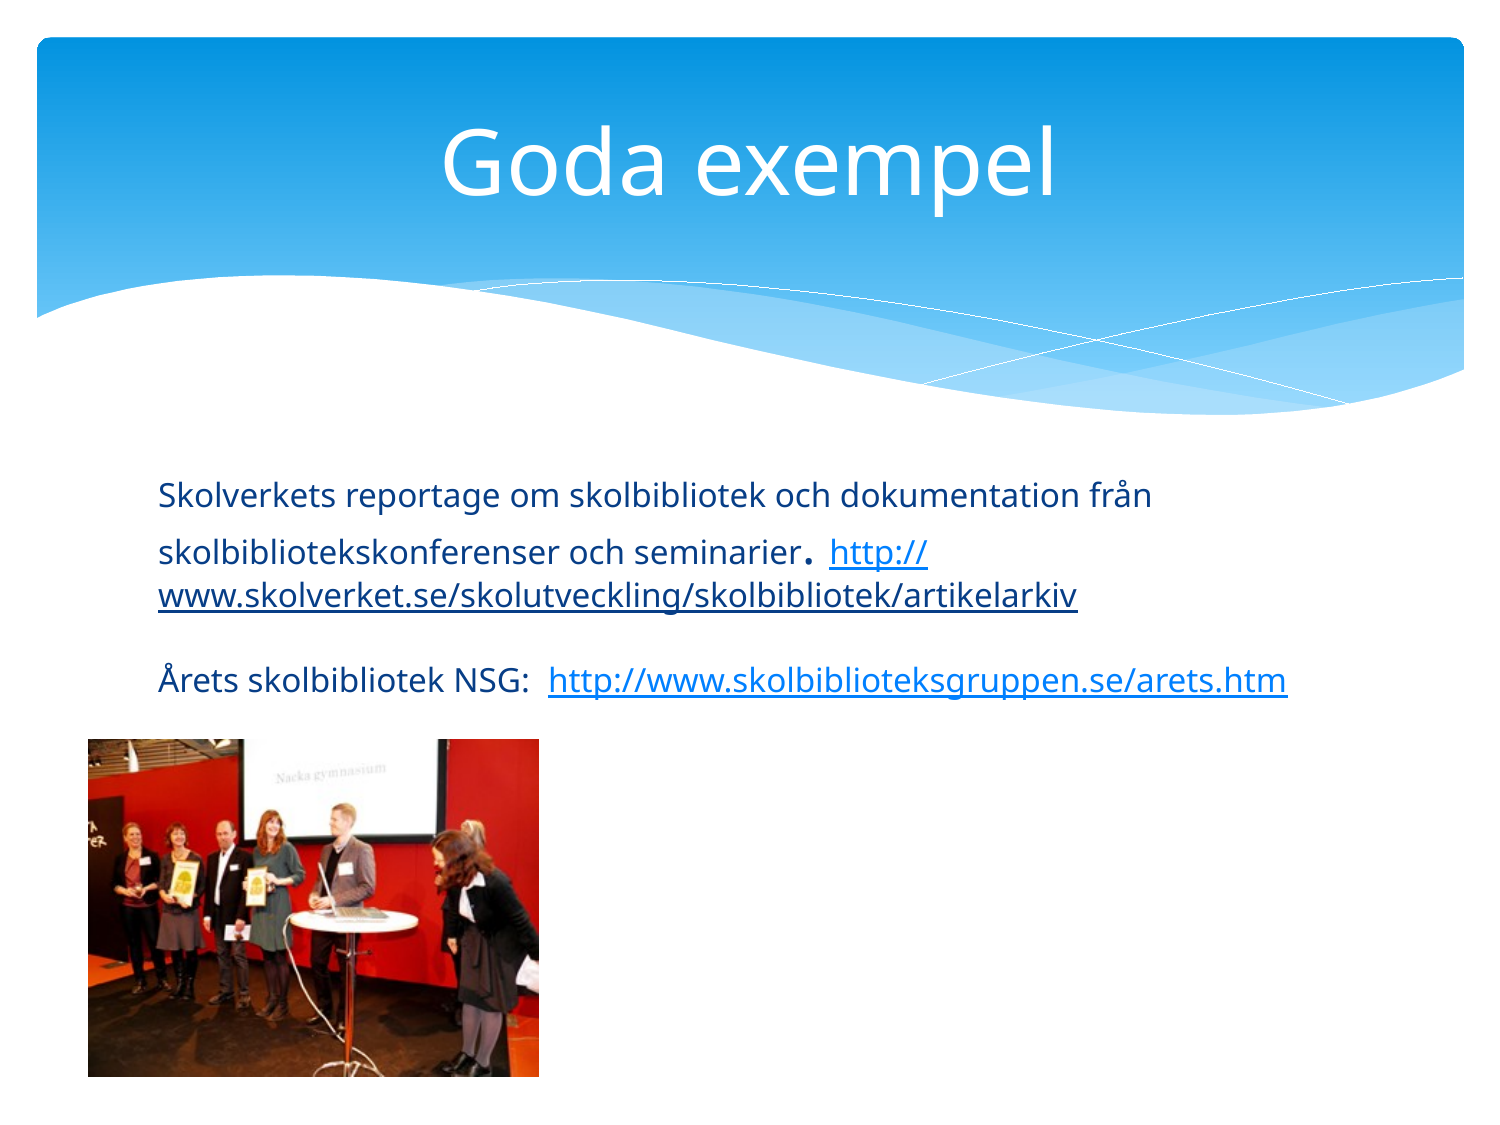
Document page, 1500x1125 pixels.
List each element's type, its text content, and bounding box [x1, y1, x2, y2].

picture [88, 739, 540, 1077]
title Goda exempel [75, 55, 1425, 261]
list Skolverkets reportage om skolbibliotek och dokumentation från skolbibliotekskonferenser och seminarier. http://www.skolverket.se/skolutveckling/skolbibliotek/artikelarkiv Årets skolbibliotek NSG: http://www.skolbiblioteksgruppen.se/arets.htm [143, 397, 1359, 1005]
